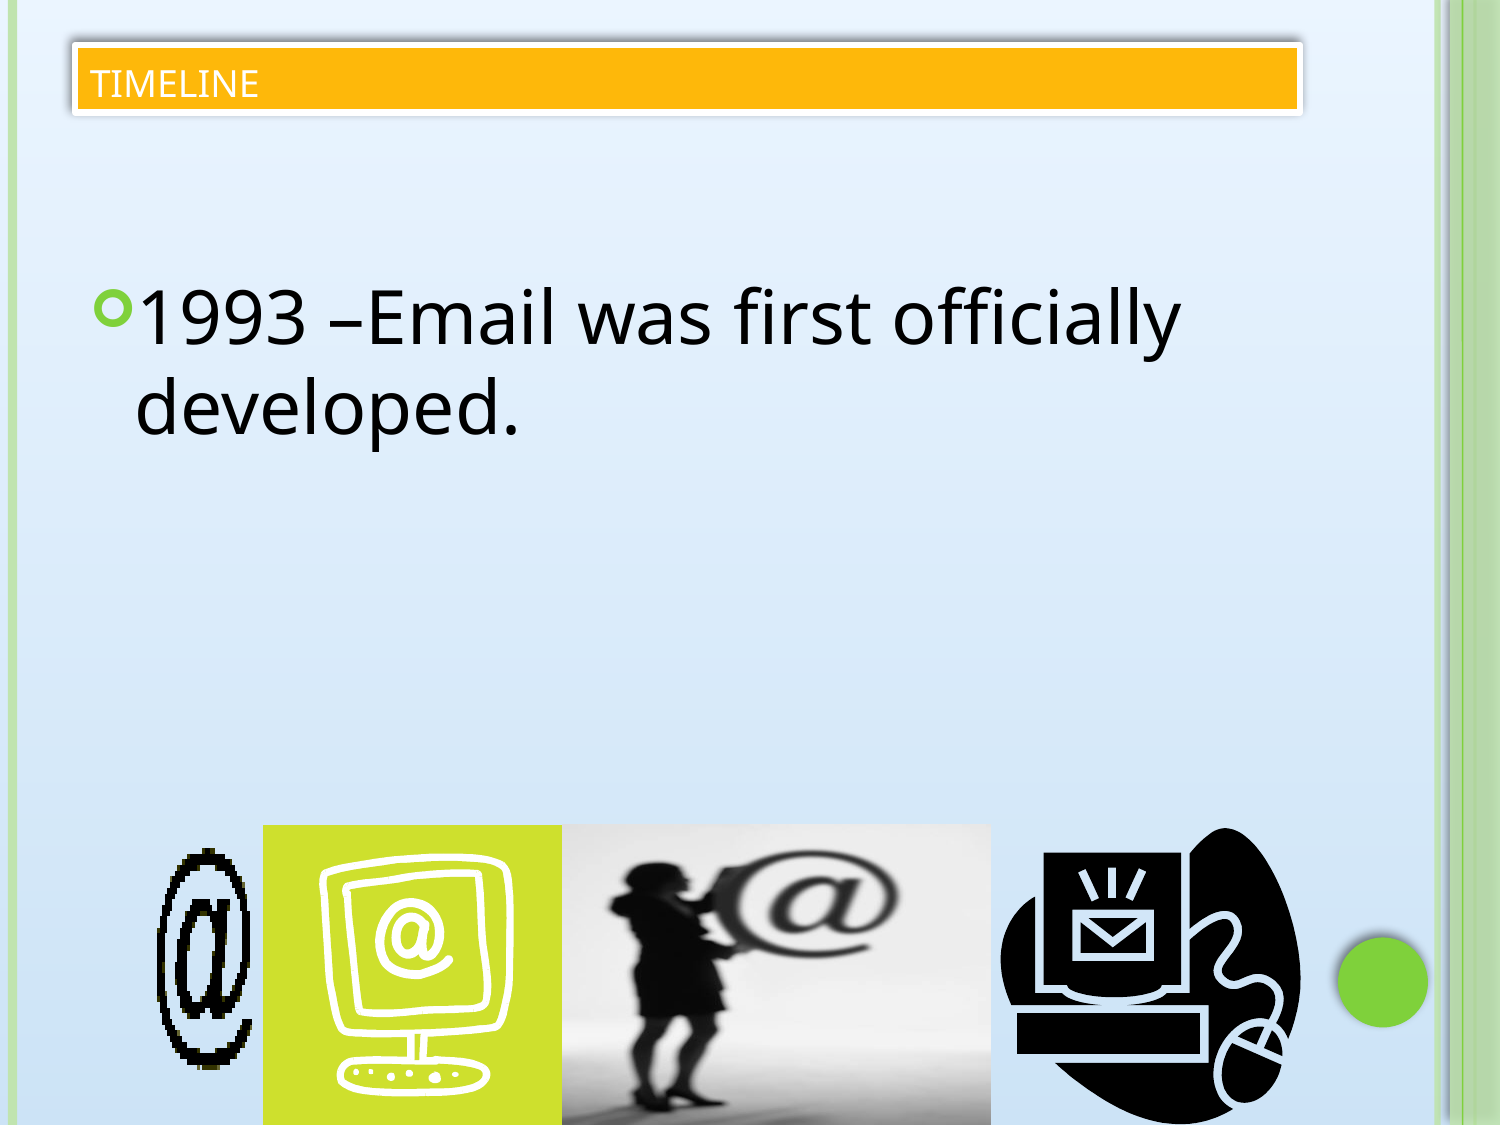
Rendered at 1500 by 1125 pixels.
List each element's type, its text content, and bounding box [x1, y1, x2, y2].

picture [999, 825, 1305, 1125]
list 1993 –Email was first officially developed. [75, 262, 1300, 1062]
picture [149, 824, 991, 1125]
title TIMELINE [72, 42, 1303, 116]
